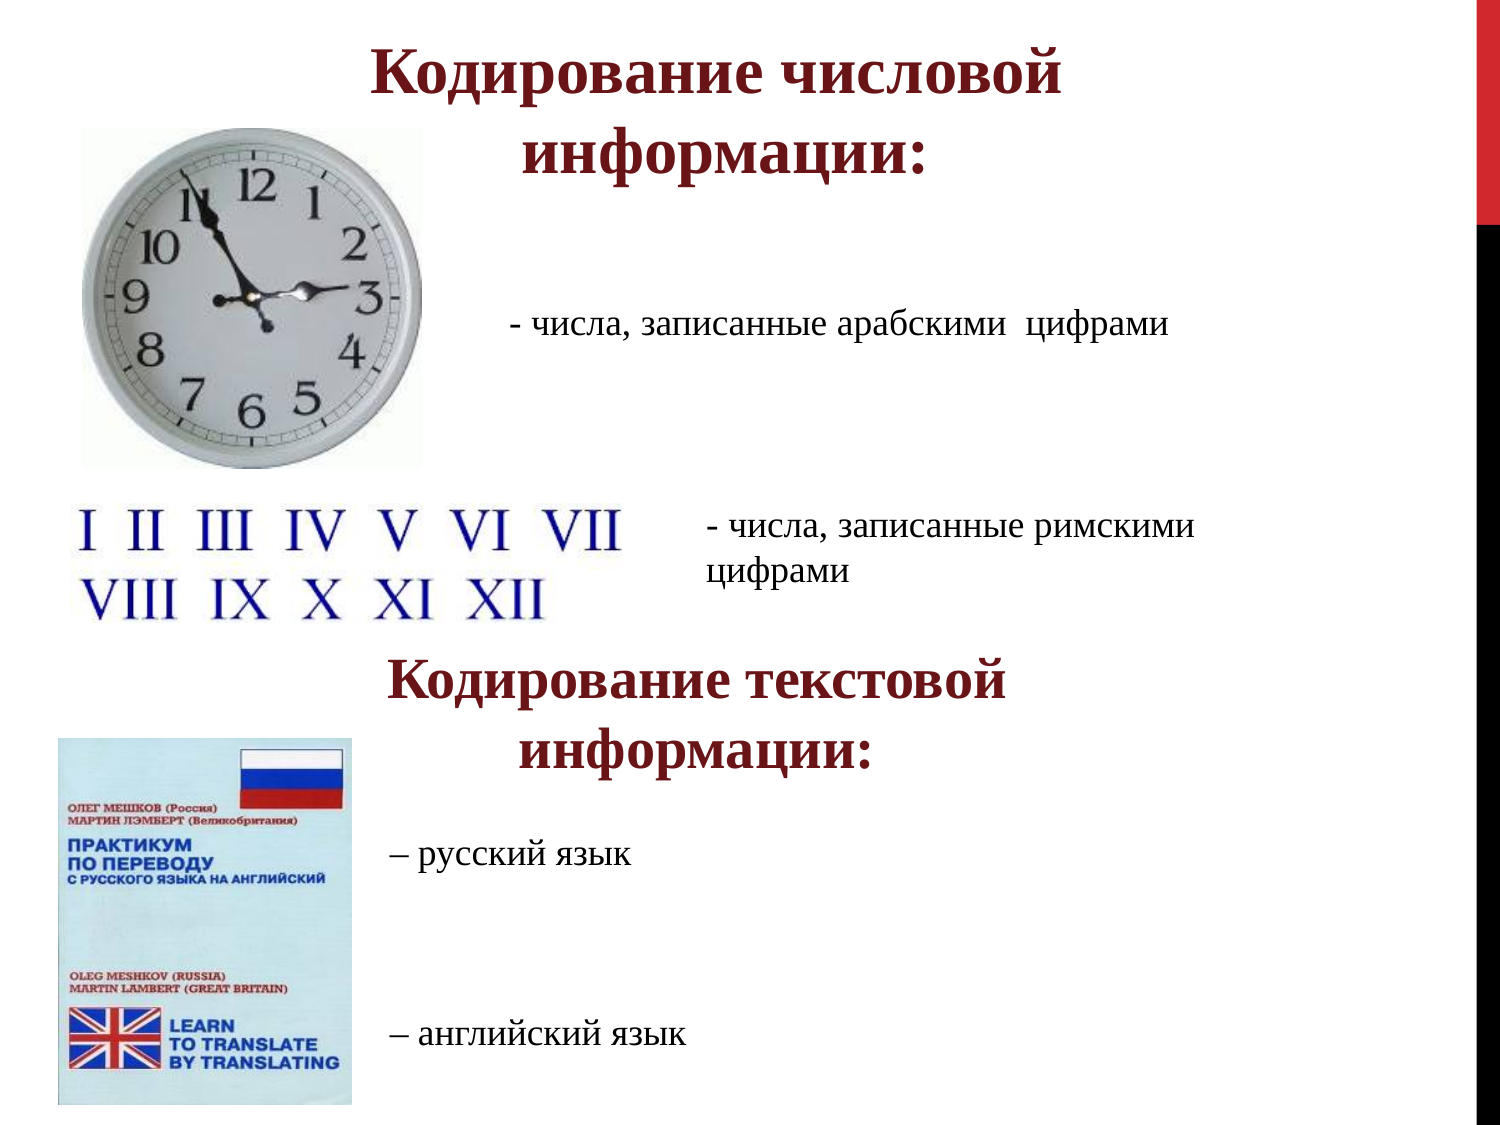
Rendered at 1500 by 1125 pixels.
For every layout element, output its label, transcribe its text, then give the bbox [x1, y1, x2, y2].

text_box Кодирование числовой информации: [4, 19, 1447, 194]
picture [58, 737, 353, 1105]
picture [69, 503, 622, 624]
text_box - числа, записанные арабскими цифрами [468, 269, 1243, 355]
picture [81, 128, 423, 470]
text_box Кодирование текстовой информации: [234, 632, 1161, 788]
text_box - числа, записанные римскими цифрами [691, 492, 1348, 597]
text_box – русский язык – английский язык [374, 820, 1125, 1060]
